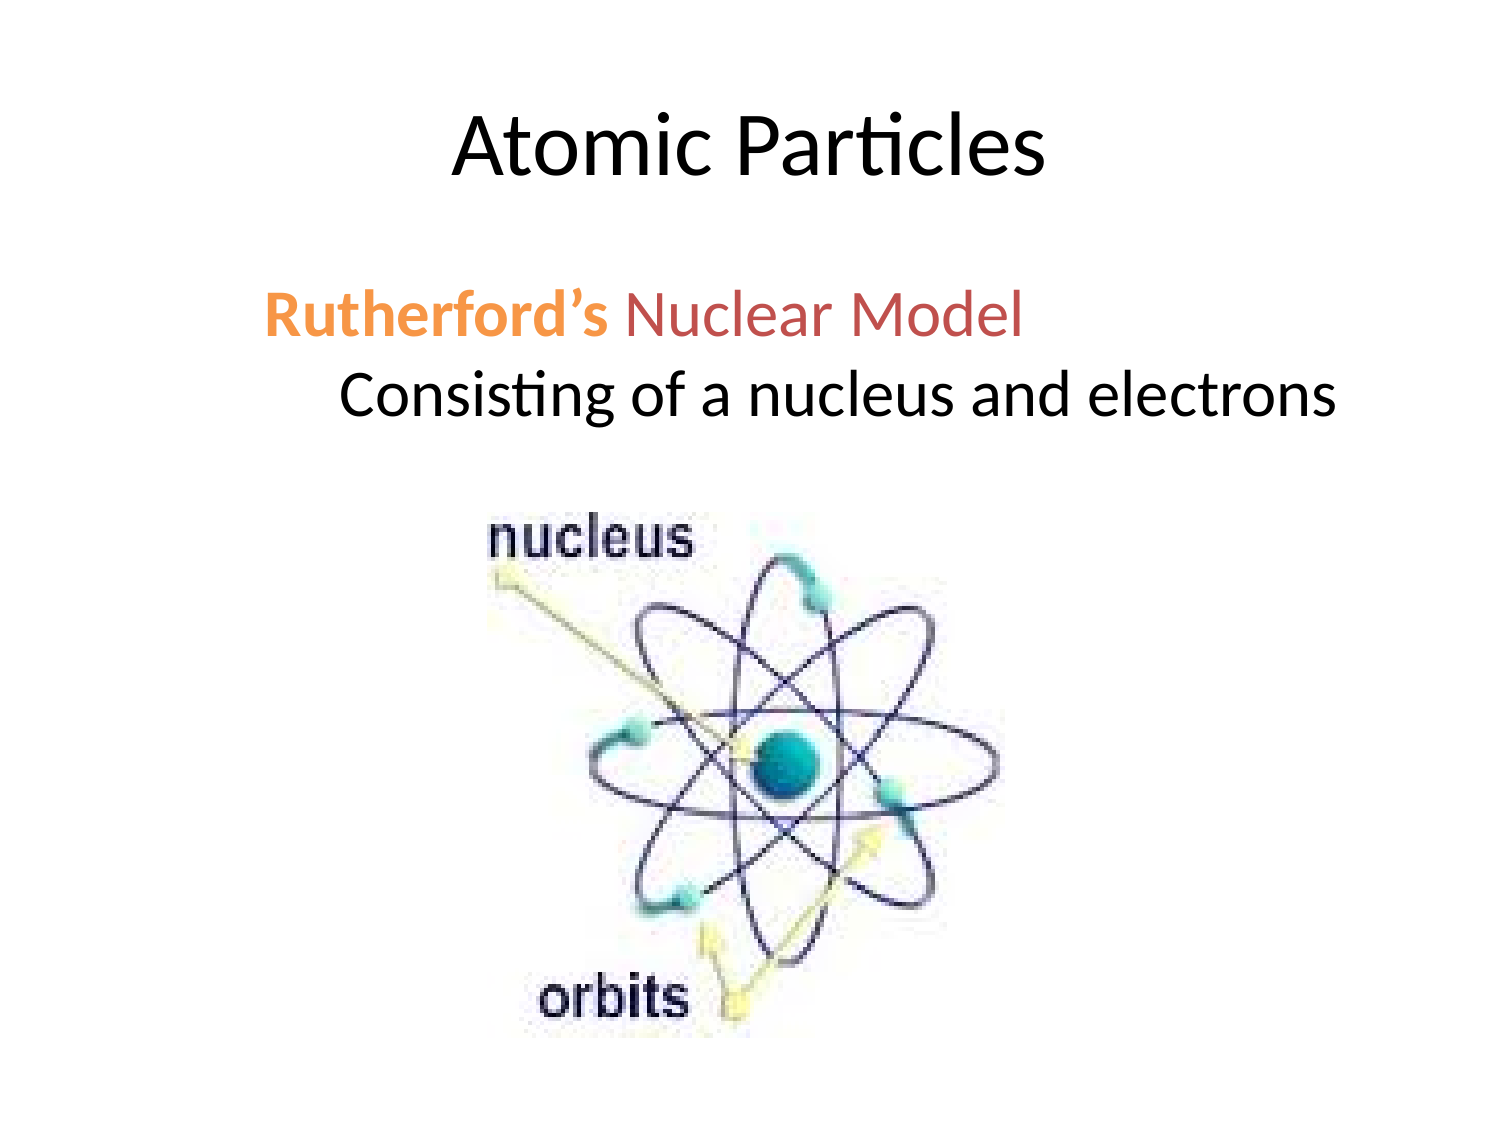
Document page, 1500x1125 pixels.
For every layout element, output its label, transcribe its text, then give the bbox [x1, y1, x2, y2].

text_box Rutherford’s Nuclear Model Consisting of a nucleus and electrons [249, 262, 1475, 438]
picture [487, 512, 1005, 1038]
title Atomic Particles [75, 45, 1425, 233]
